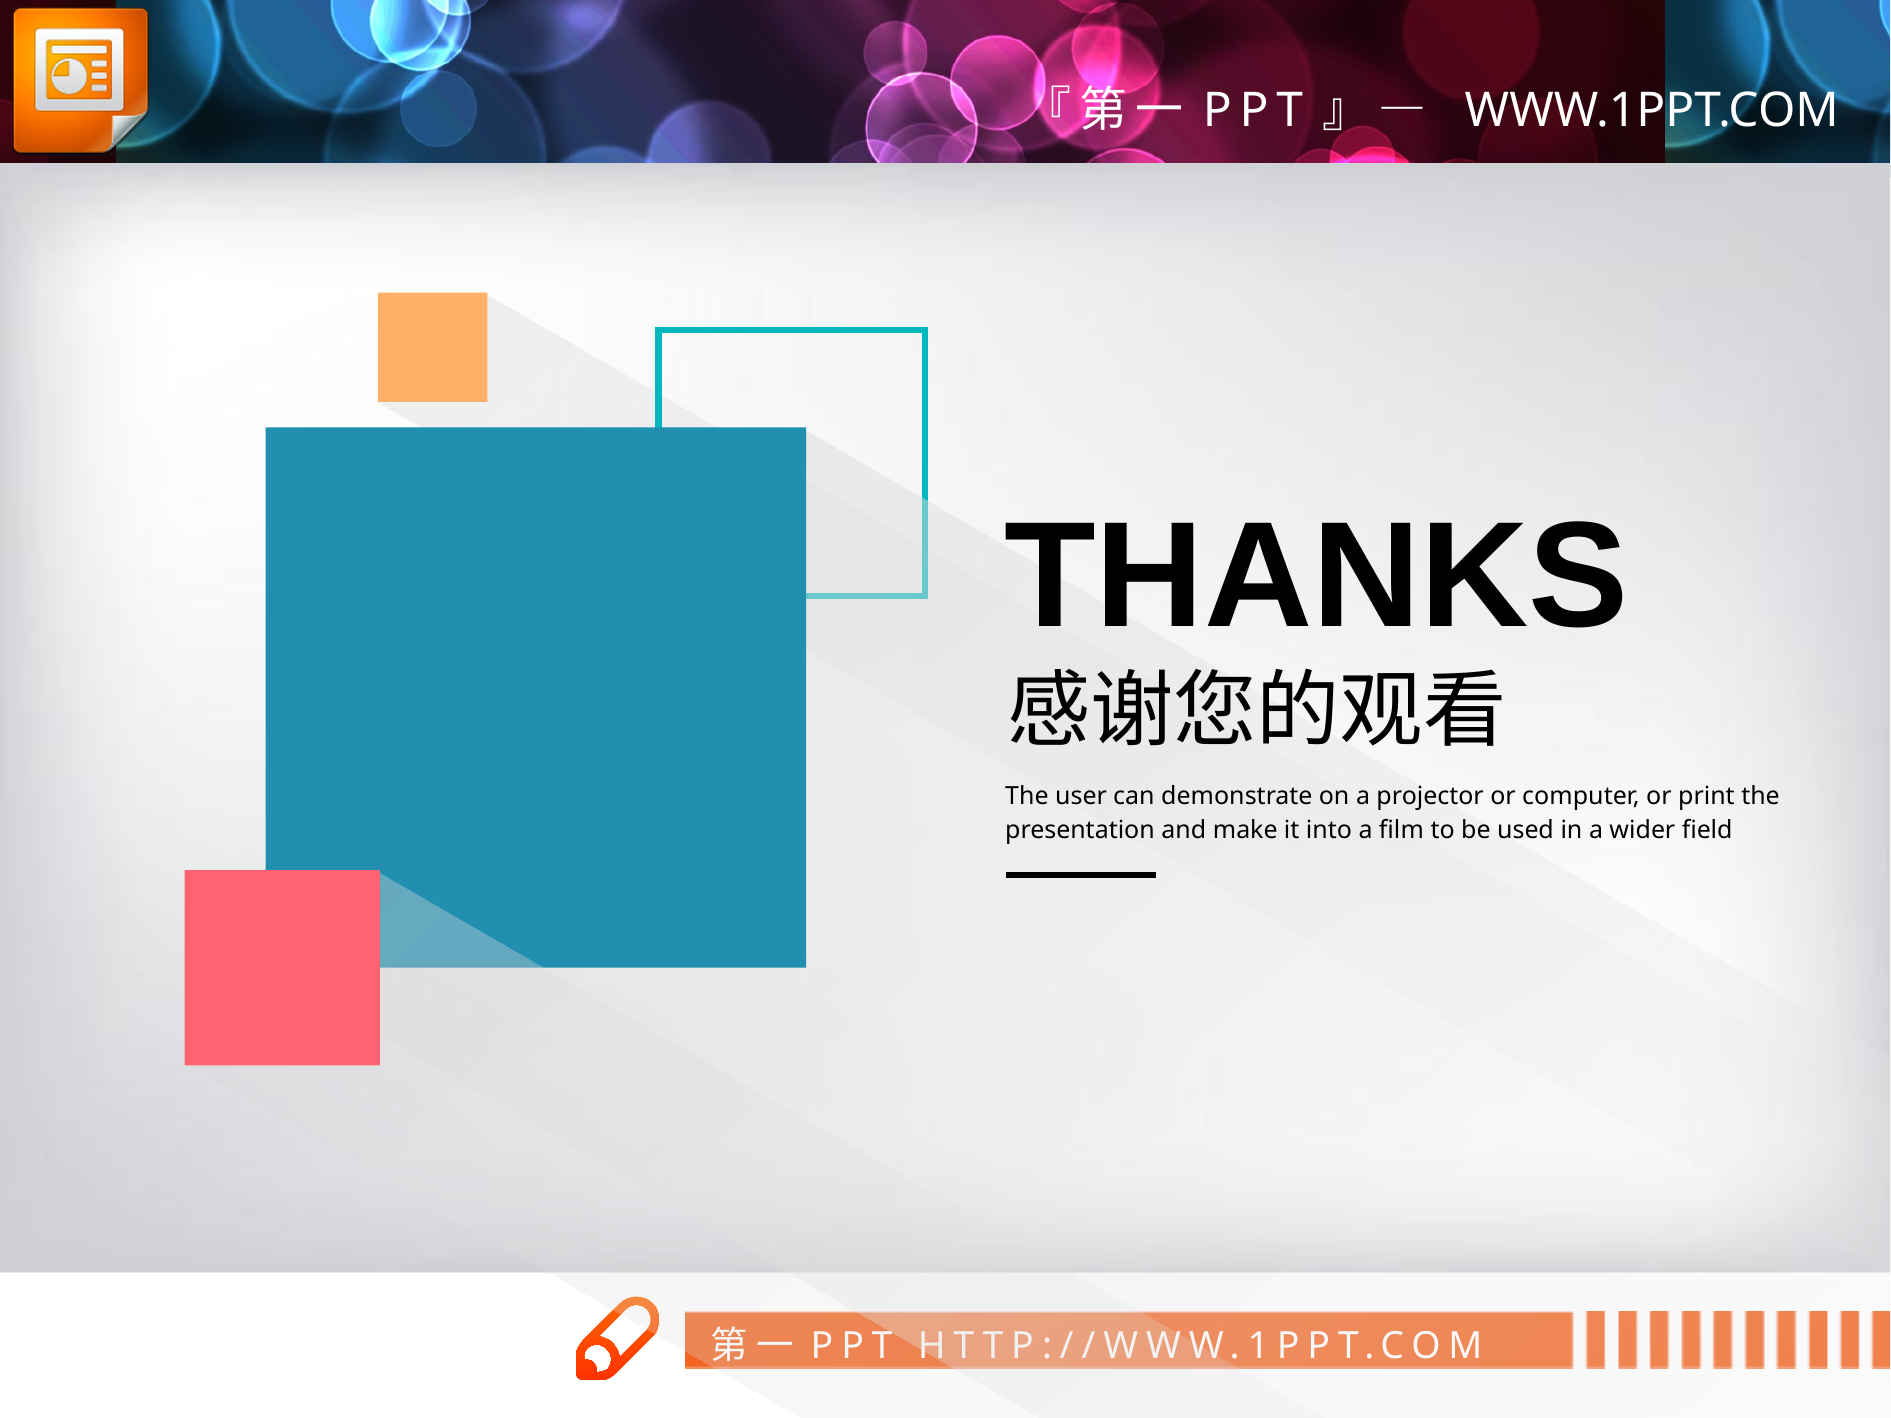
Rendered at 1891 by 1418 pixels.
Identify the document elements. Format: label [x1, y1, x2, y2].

picture [0, 0, 1891, 1275]
text_box [267, 292, 1891, 426]
text_box [115, 869, 1891, 1418]
text_box [265, 426, 1891, 866]
